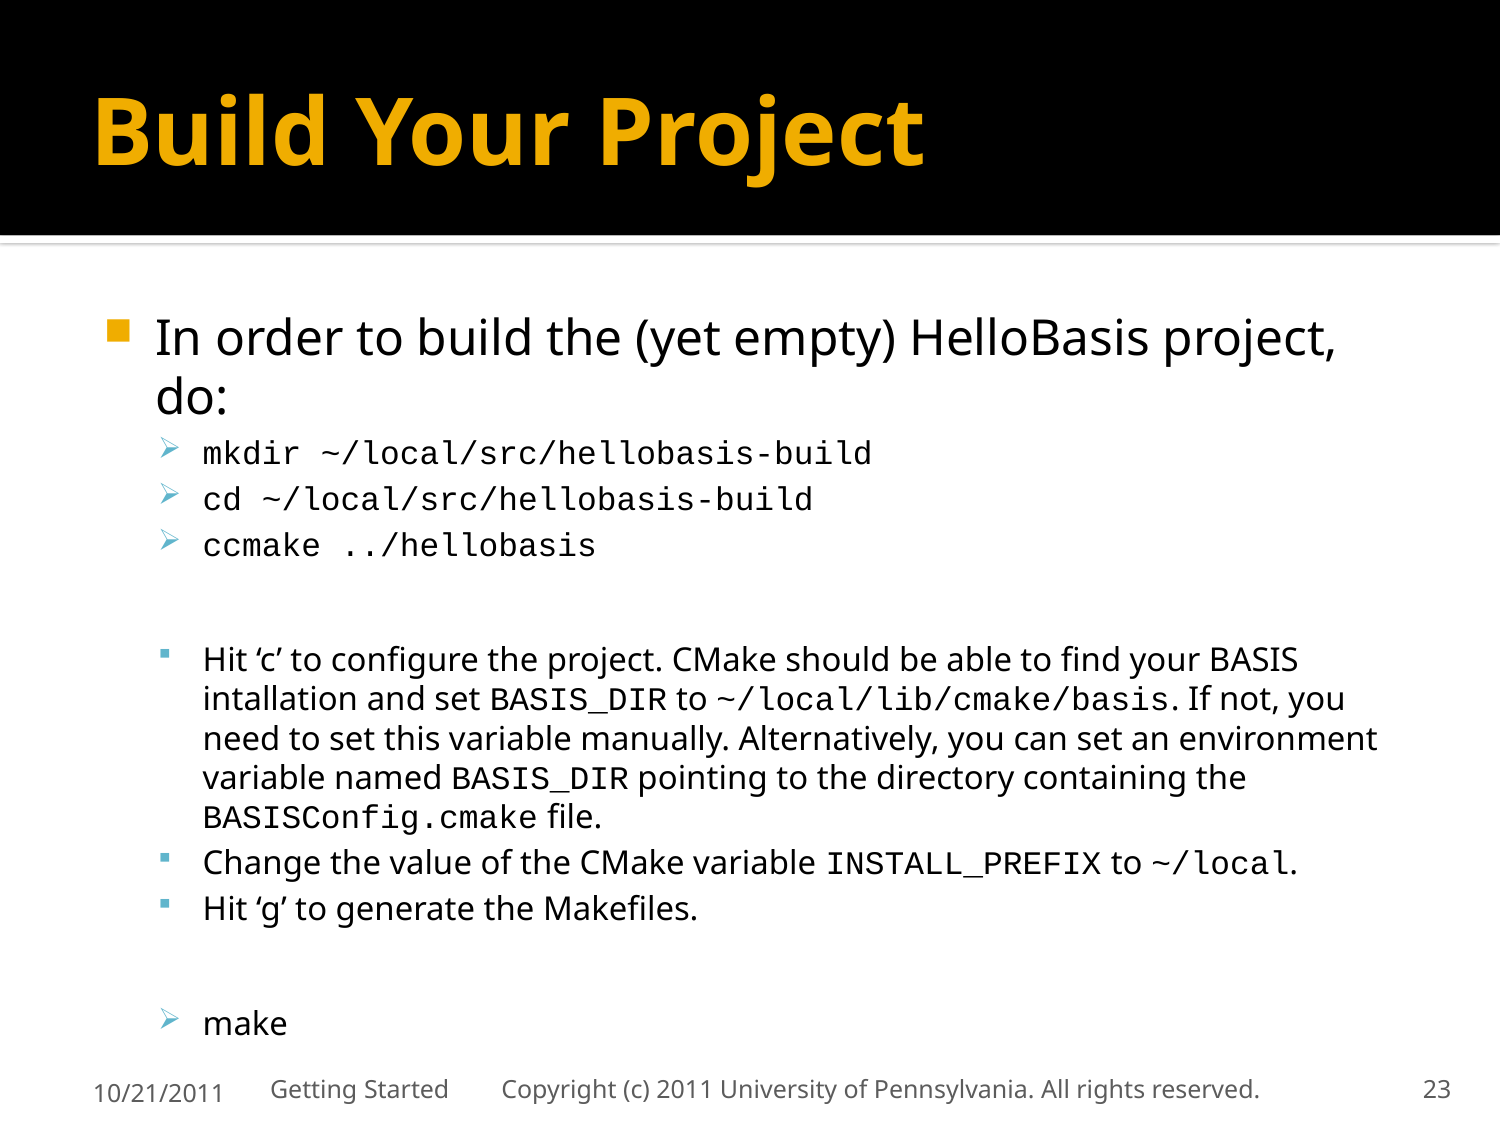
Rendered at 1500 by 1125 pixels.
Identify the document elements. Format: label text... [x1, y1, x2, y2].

footer Getting Started Copyright (c) 2011 University of Pennsylvania. All rights reserved. [262, 1062, 1337, 1108]
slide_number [75, 1062, 238, 1108]
slide_number 23 [1345, 1062, 1467, 1108]
list In order to build the (yet empty) HelloBasis project, do: mkdir ~/local/src/hellobasis-build cd ~/local/src/hellobasis-build ccmake ../hellobasis Hit ‘c’ to configure the project. CMake should be able to find your BASIS intallation and set BASIS_DIR to ~/local/lib/cmake/basis. If not, you need to set this variable manually. Alternatively, you can set an environment variable named BASIS_DIR pointing to the directory containing the BASISConfig.cmake file. Change the value of the CMake variable INSTALL_PREFIX to ~/local. Hit ‘g’ to generate the Makefiles. make [75, 291, 1425, 1050]
title Build Your Project [75, 25, 1425, 231]
